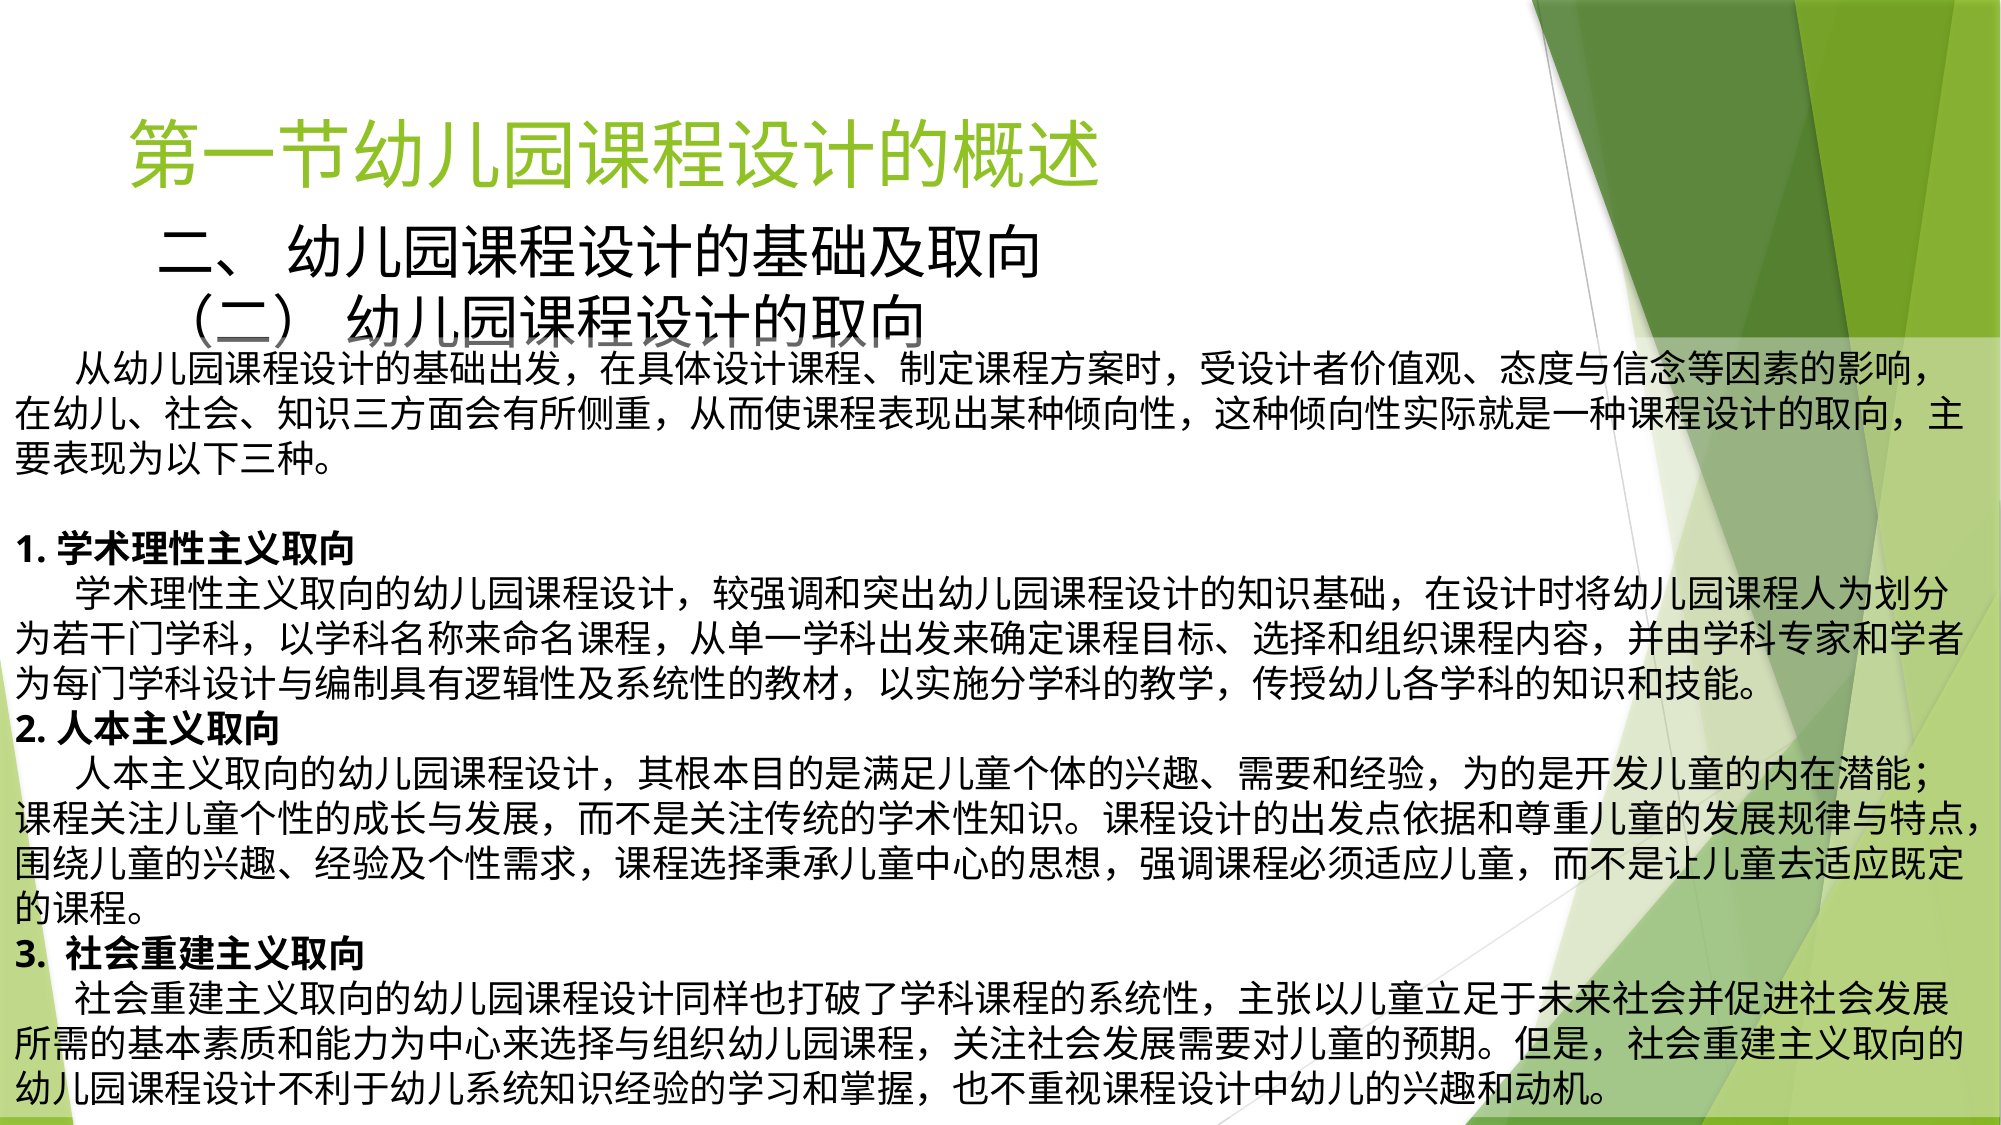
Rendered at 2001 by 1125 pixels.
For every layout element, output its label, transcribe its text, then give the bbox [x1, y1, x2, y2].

title 第一节幼儿园课程设计的概述 [111, 99, 1522, 317]
text_box 二、 幼儿园课程设计的基础及取向 （二） 幼儿园课程设计的取向 [141, 208, 1451, 337]
text_box 从幼儿园课程设计的基础出发，在具体设计课程、制定课程方案时，受设计者价值观、态度与信念等因素的影响，在幼儿、社会、知识三方面会有所侧重，从而使课程表现出某种倾向性，这种倾向性实际就是一种课程设计的取向，主要表现为以下三种。 1.学术理性主义取向 学术理性主义取向的幼儿园课程设计，较强调和突出幼儿园课程设计的知识基础，在设计时将幼儿园课程人为划分为若干门学科，以学科名称来命名课程，从单一学科出发来确定课程目标、选择和组织课程内容，并由学科专家和学者为每门学科设计与编制具有逻辑性及系统性的教材，以实施分学科的教学，传授幼儿各学科的知识和技能。 2.人本主义取向 人本主义取向的幼儿园课程设计，其根本目的是满足儿童个体的兴趣、需要和经验，为的是开发儿童的内在潜能；课程关注儿童个性的成长与发展，而不是关注传统的学术性知识。课程设计的出发点依据和尊重儿童的发展规律与特点，围绕儿童的兴趣、经验及个性需求，课程选择秉承儿童中心的思想，强调课程必须适应儿童，而不是让儿童去适应既定的课程。 3. 社会重建主义取向 社会重建主义取向的幼儿园课程设计同样也打破了学科课程的系统性，主张以儿童立足于未来社会并促进社会发展所需的基本素质和能力为中心来选择与组织幼儿园课程，关注社会发展需要对儿童的预期。但是，社会重建主义取向的幼儿园课程设计不利于幼儿系统知识经验的学习和掌握，也不重视课程设计中幼儿的兴趣和动机。 [0, 337, 2000, 1118]
